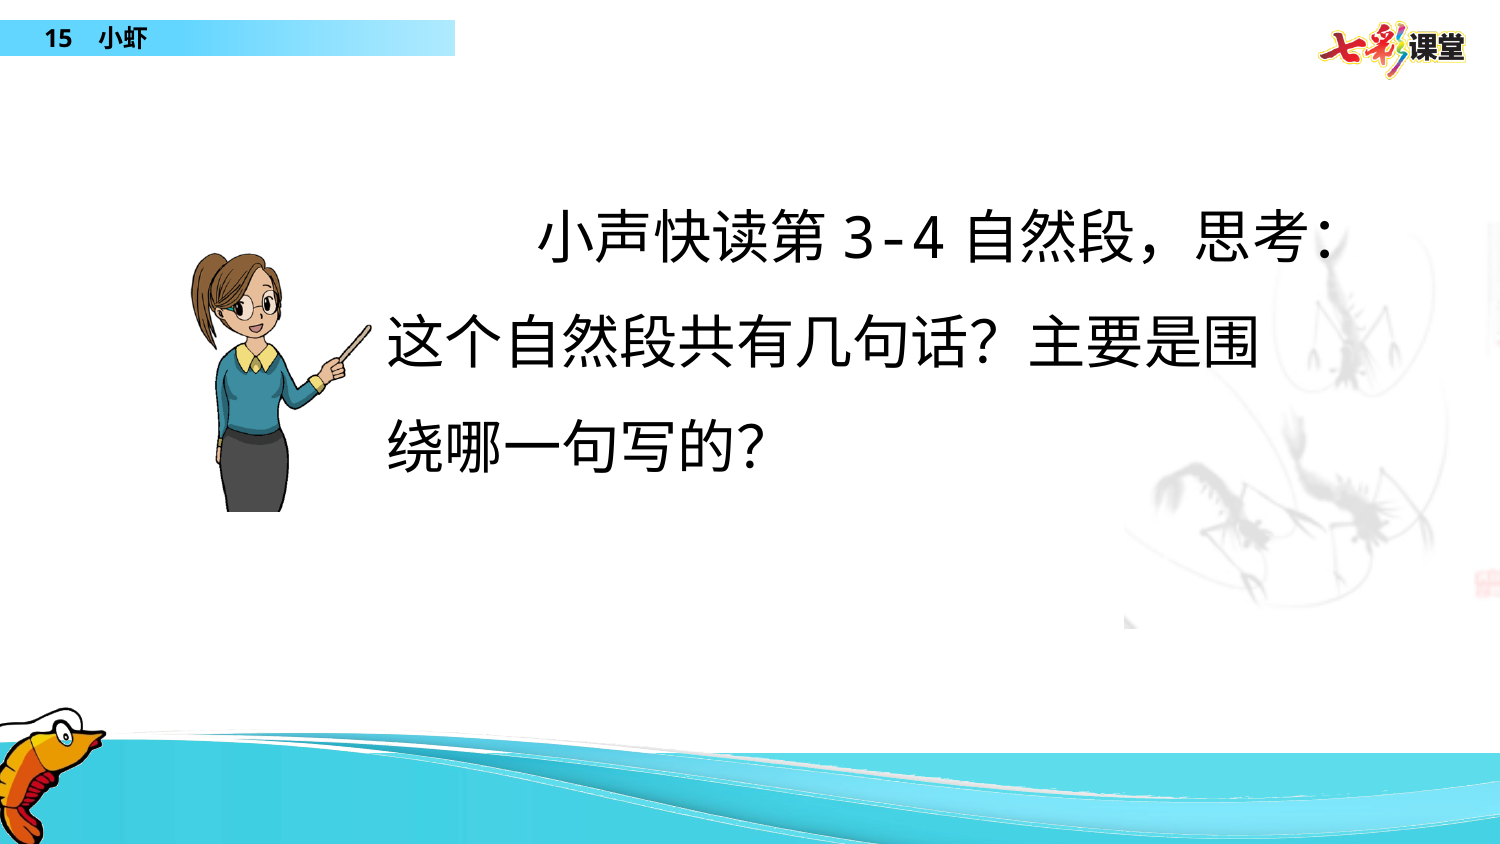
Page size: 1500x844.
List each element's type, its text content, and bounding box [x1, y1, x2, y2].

picture [0, 697, 1500, 844]
picture [190, 252, 373, 513]
text_box 小声快读第3-4自然段，思考：这个自然段共有几句话？主要是围绕哪一句写的？ [371, 158, 1329, 525]
picture [1124, 220, 1500, 629]
picture [1316, 20, 1468, 80]
